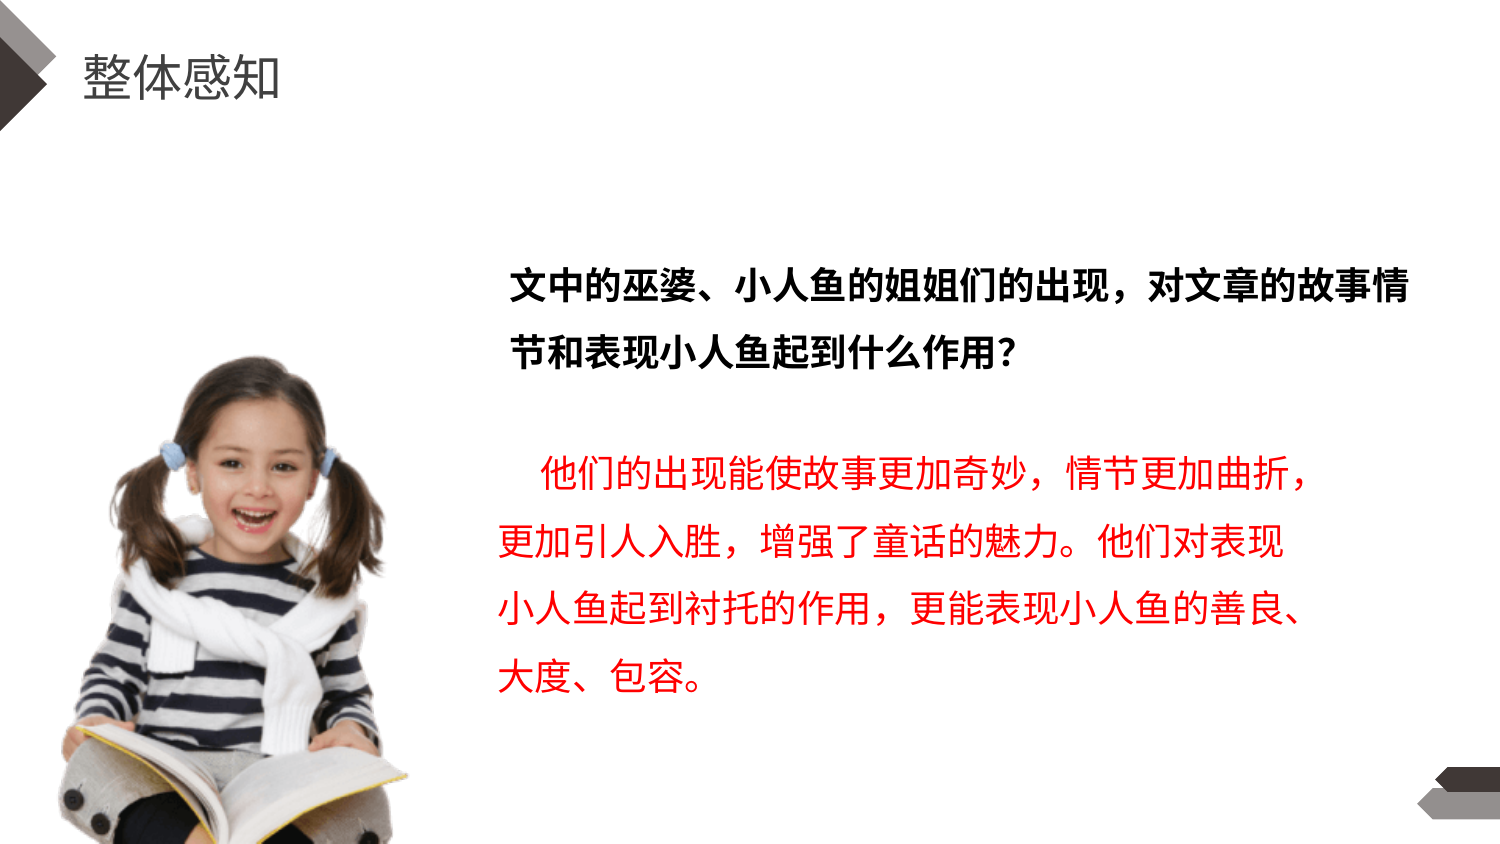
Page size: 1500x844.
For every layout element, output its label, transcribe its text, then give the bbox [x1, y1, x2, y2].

picture [43, 350, 416, 844]
text_box 他们的出现能使故事更加奇妙，情节更加曲折，更加引人入胜，增强了童话的魅力。他们对表现小人鱼起到衬托的作用，更能表现小人鱼的善良、大度、包容。 [485, 422, 1303, 704]
text_box 文中的巫婆、小人鱼的姐姐们的出现，对文章的故事情节和表现小人鱼起到什么作用？ [498, 233, 1442, 380]
text_box 整体感知 [71, 40, 579, 113]
